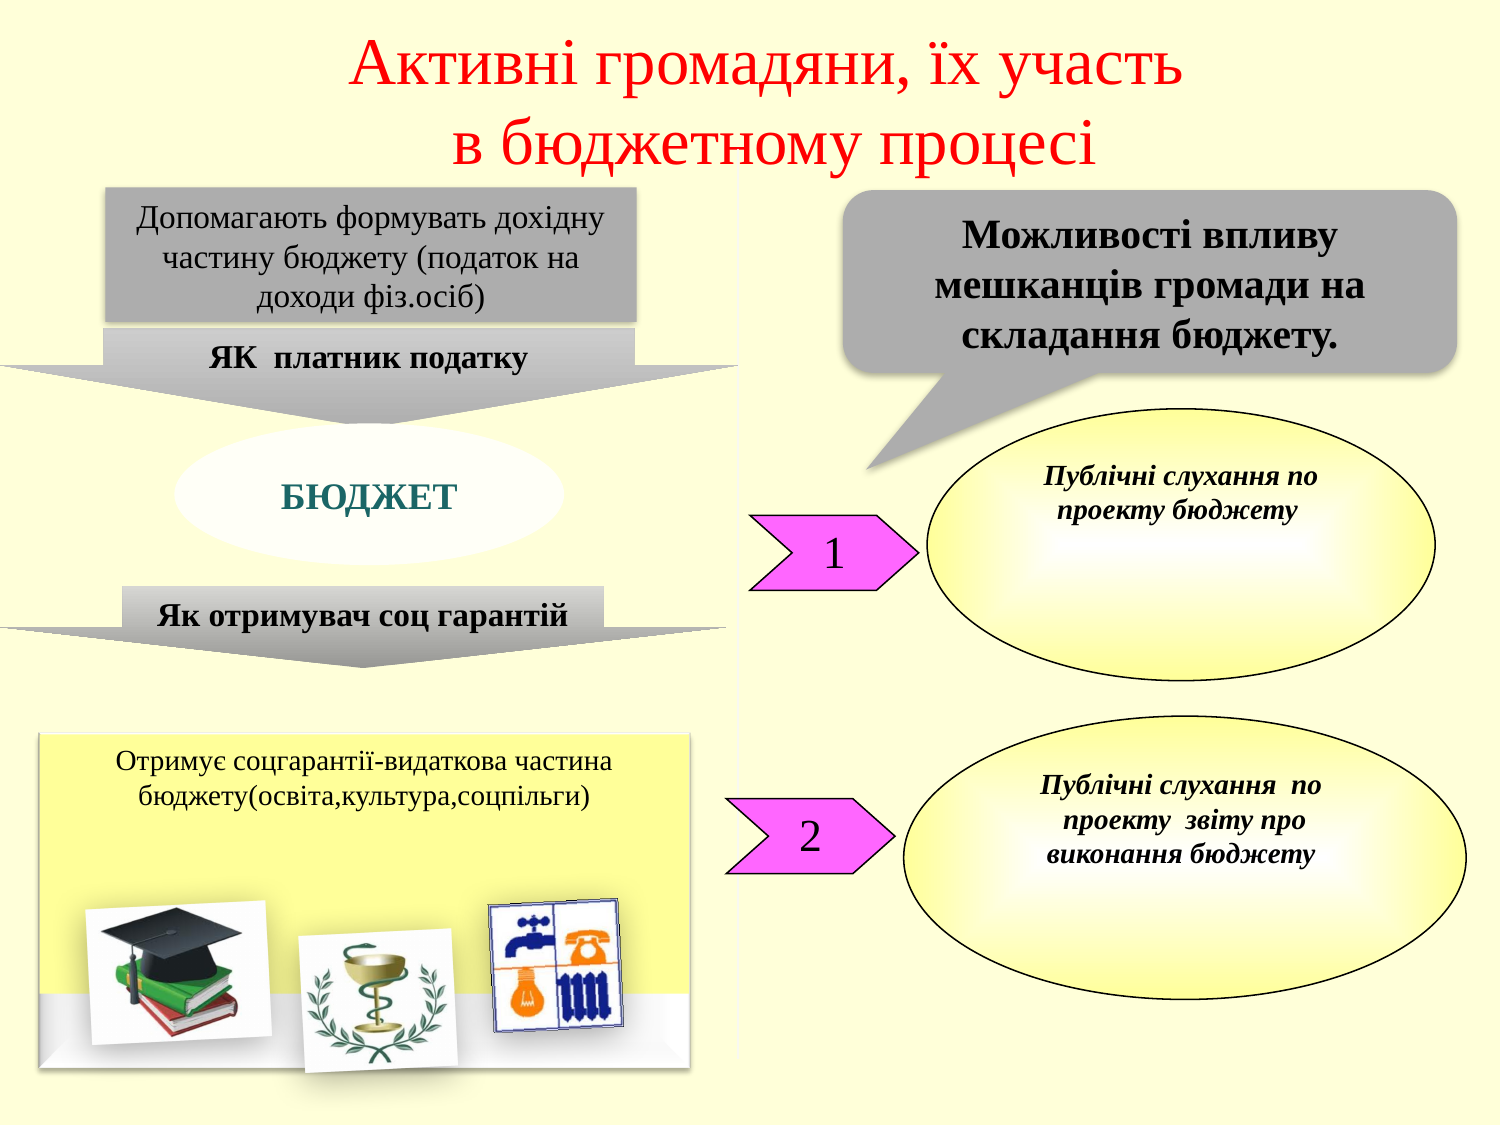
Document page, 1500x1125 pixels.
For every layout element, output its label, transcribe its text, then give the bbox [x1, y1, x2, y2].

text_box Як отримувач соц гарантій [0, 586, 727, 669]
picture [88, 904, 269, 1041]
text_box ЯК платник податку [0, 328, 733, 422]
text_box Публічні слухання по проекту звіту про виконання бюджету [903, 716, 1467, 1000]
text_box Допомагають формувать дохідну частину бюджету (податок на доходи фіз.осіб) [105, 187, 637, 322]
picture [301, 931, 454, 1069]
text_box 1 [749, 515, 919, 591]
picture [490, 900, 621, 1031]
text_box Публічні слухання по проекту бюджету [927, 408, 1436, 681]
text_box БЮДЖЕТ [172, 421, 567, 568]
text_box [29, 727, 707, 1082]
title Активні громадяни, їх участь в бюджетному процесі [135, 42, 1416, 155]
text_box 2 [743, 798, 896, 874]
text_box 2 [726, 798, 733, 805]
text_box Можливості впливу мешканців громади на складання бюджету. [842, 190, 1458, 470]
text_box 2 [726, 867, 733, 874]
